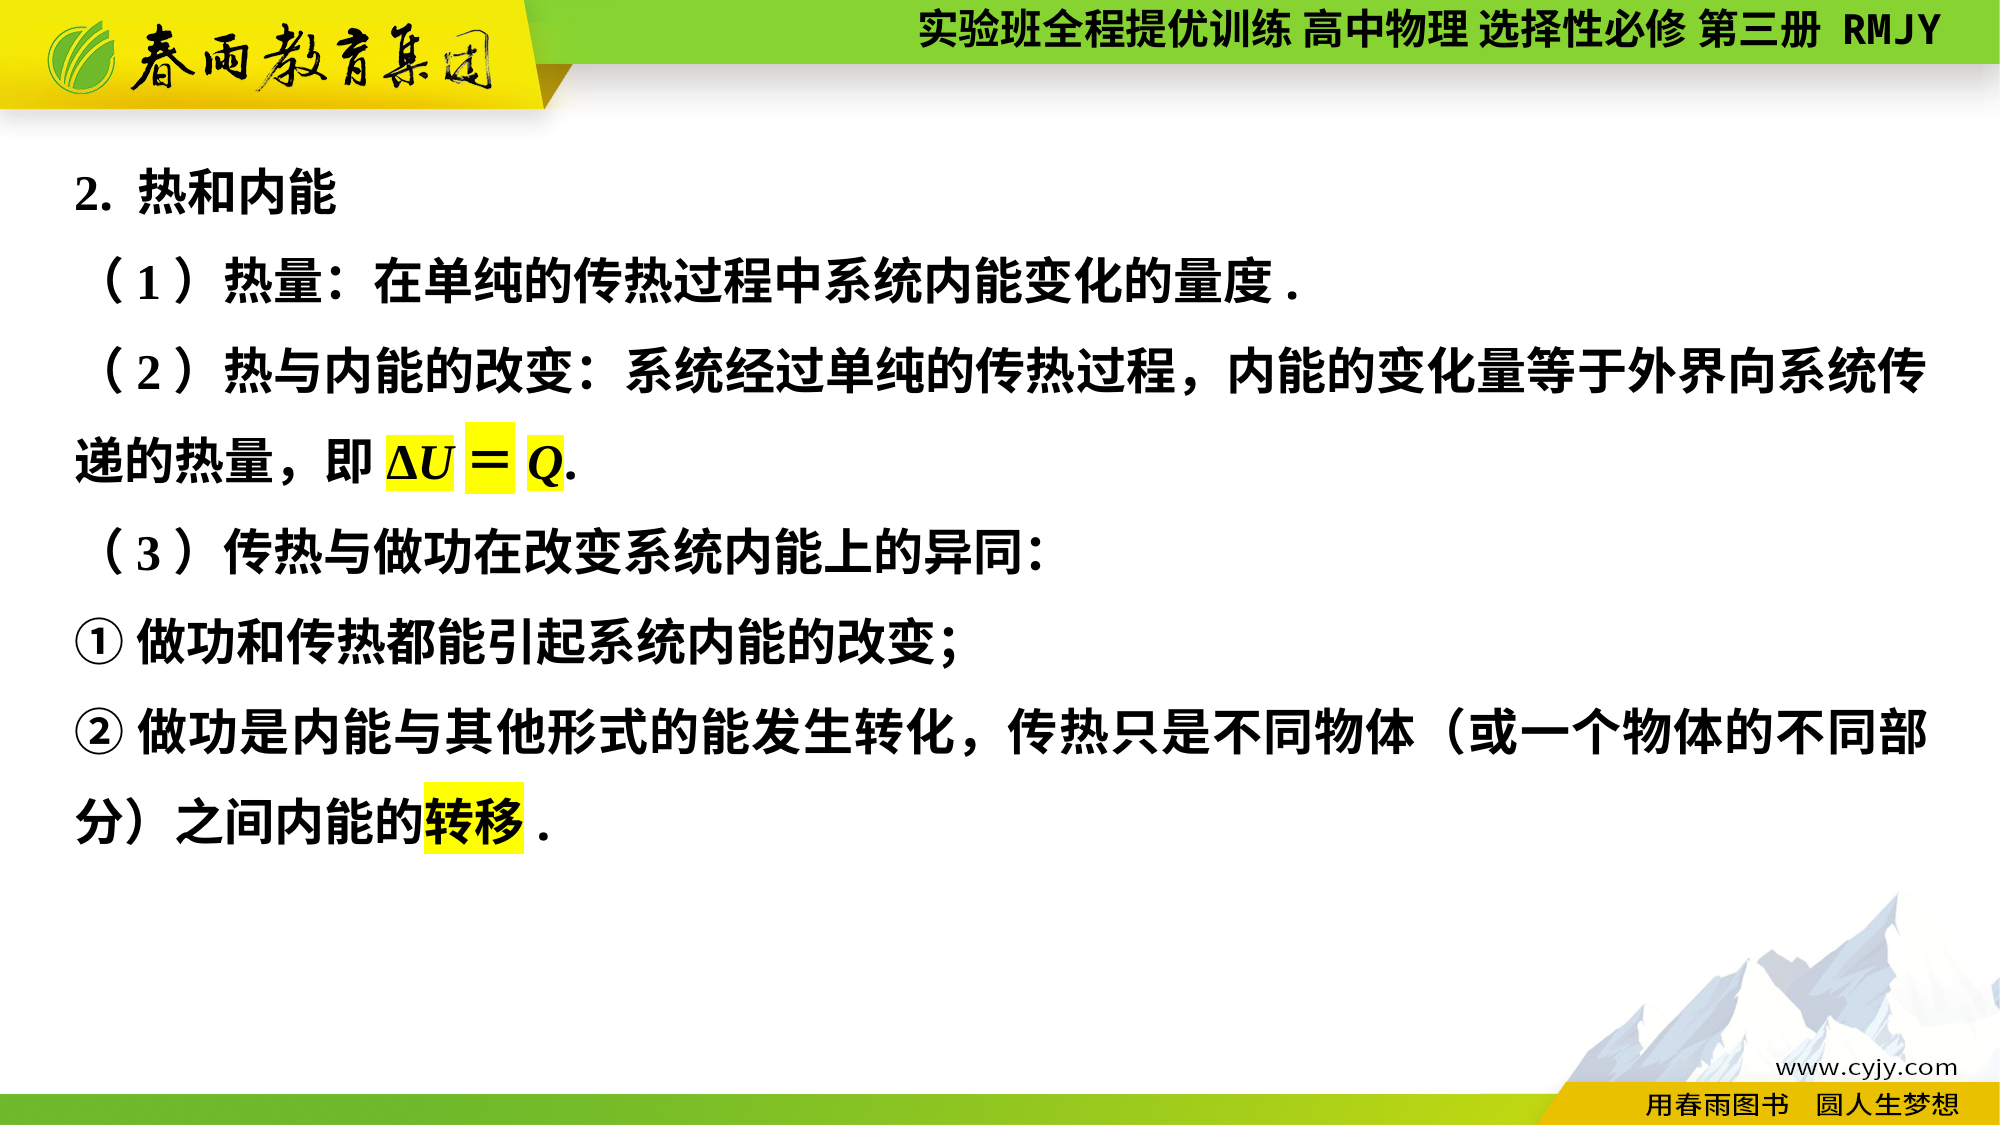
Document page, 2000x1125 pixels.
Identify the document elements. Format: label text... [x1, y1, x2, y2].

list 2. 热和内能 （1）热量：在单纯的传热过程中系统内能变化的量度. （2）热与内能的改变：系统经过单纯的传热过程，内能的变化量等于外界向系统传递的热量，即ΔU＝Q. （3）传热与做功在改变系统内能上的异同： ①做功和传热都能引起系统内能的改变； ②做功是内能与其他形式的能发生转化，传热只是不同物体（或一个物体的不同部分）之间内能的转移. [59, 122, 1944, 854]
picture [0, 0, 2000, 1125]
